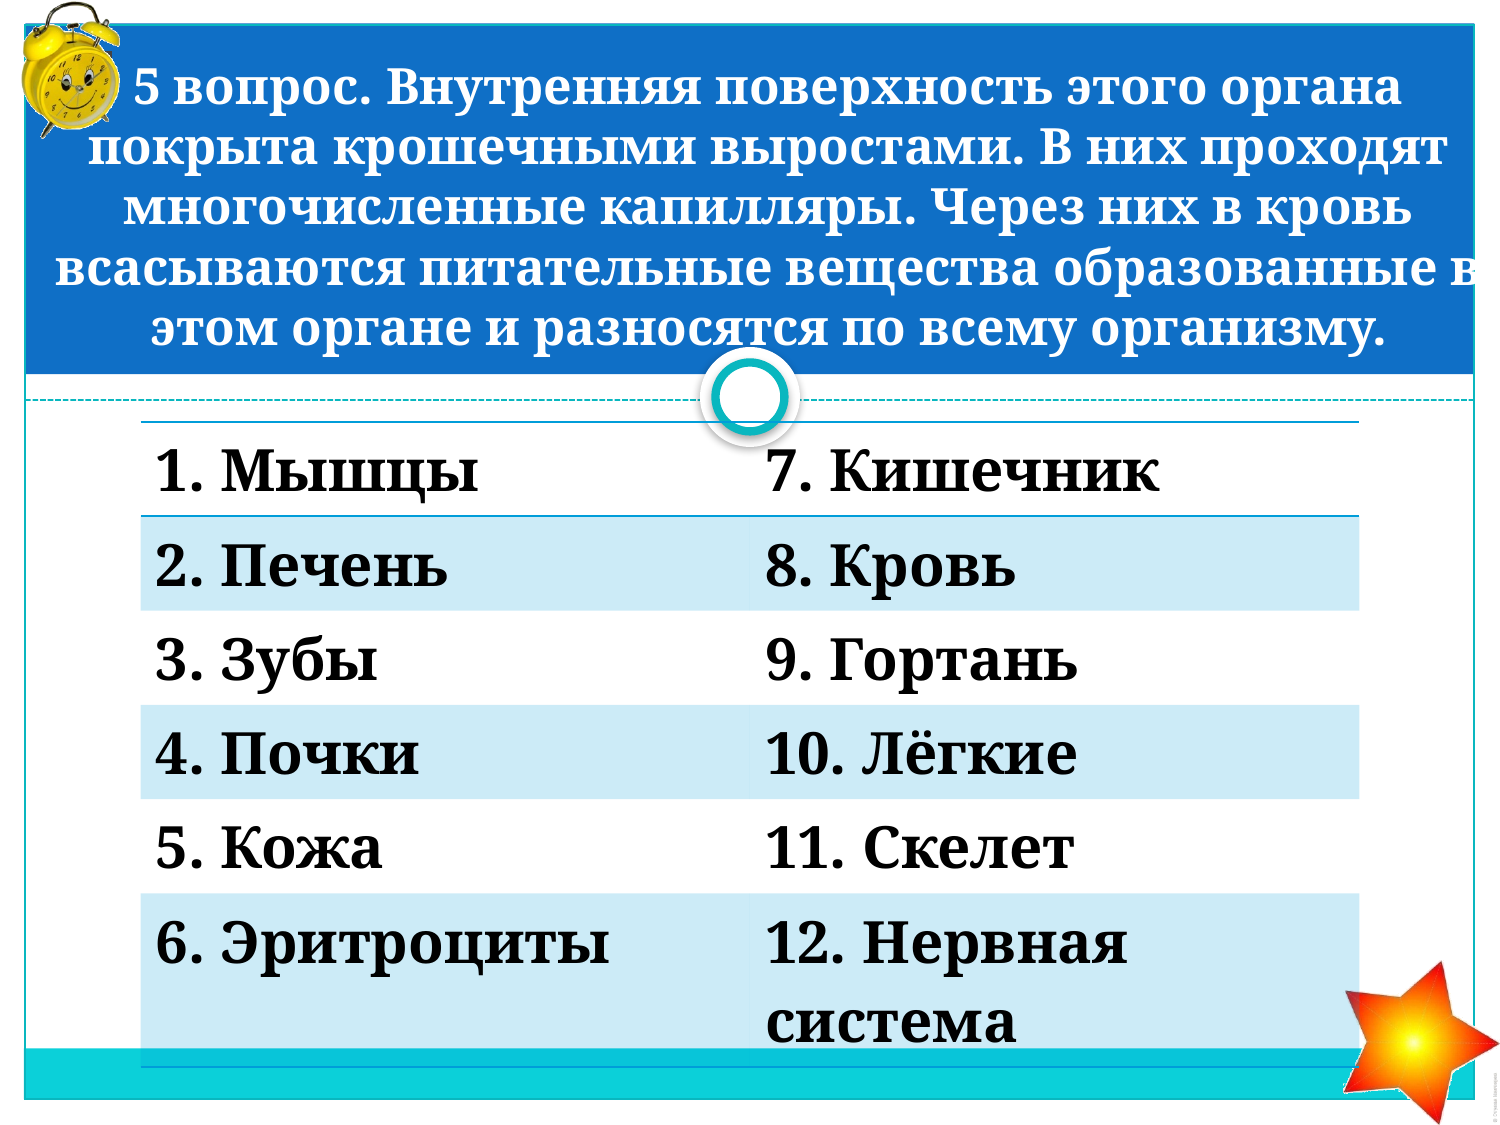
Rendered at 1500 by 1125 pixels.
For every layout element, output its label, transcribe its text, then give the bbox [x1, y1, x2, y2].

table_cell 2. Печень [141, 517, 750, 611]
table_header 7. Кишечник [750, 423, 1359, 515]
picture [0, 0, 141, 141]
table_cell 12. Нервная система [750, 893, 1359, 1066]
picture [1342, 960, 1500, 1125]
table_cell 3. Зубы [141, 611, 750, 705]
table_cell 8. Кровь [750, 517, 1359, 611]
table_cell 4. Почки [141, 705, 750, 799]
table_cell 5. Кожа [141, 799, 750, 893]
table_cell 6. Эритроциты [141, 893, 750, 1066]
title 5 вопрос. Внутренняя поверхность этого органа покрыта крошечными выростами. В них проходят многочисленные капилляры. Через них в кровь всасываются питательные вещества образованные в этом органе и разносятся по всему организму. [37, 112, 1500, 363]
table_cell 10. Лёгкие [750, 705, 1359, 799]
table_cell 11. Скелет [750, 799, 1359, 893]
table_header 1. Мышцы [141, 423, 750, 515]
table_cell 9. Гортань [750, 611, 1359, 705]
